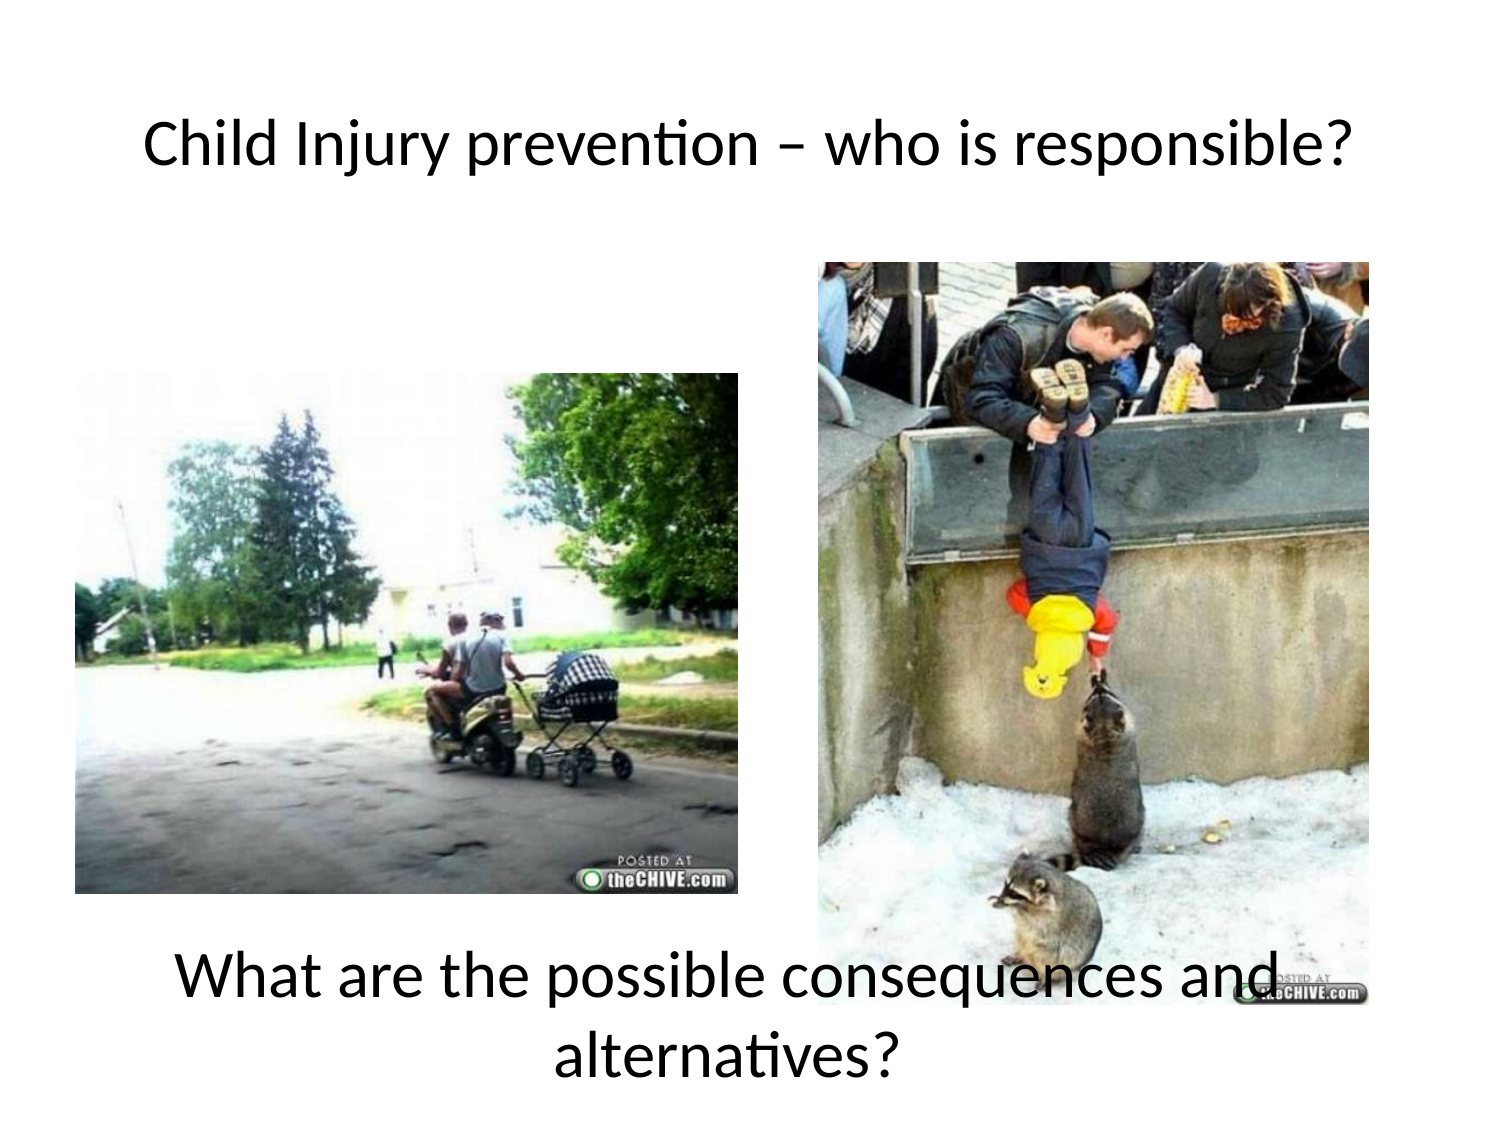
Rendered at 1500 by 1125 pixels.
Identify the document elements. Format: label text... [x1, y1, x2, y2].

text_box What are the possible consequences and alternatives? [53, 916, 1403, 1105]
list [74, 373, 738, 895]
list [818, 262, 1369, 1006]
title Child Injury prevention – who is responsible? [75, 45, 1425, 233]
